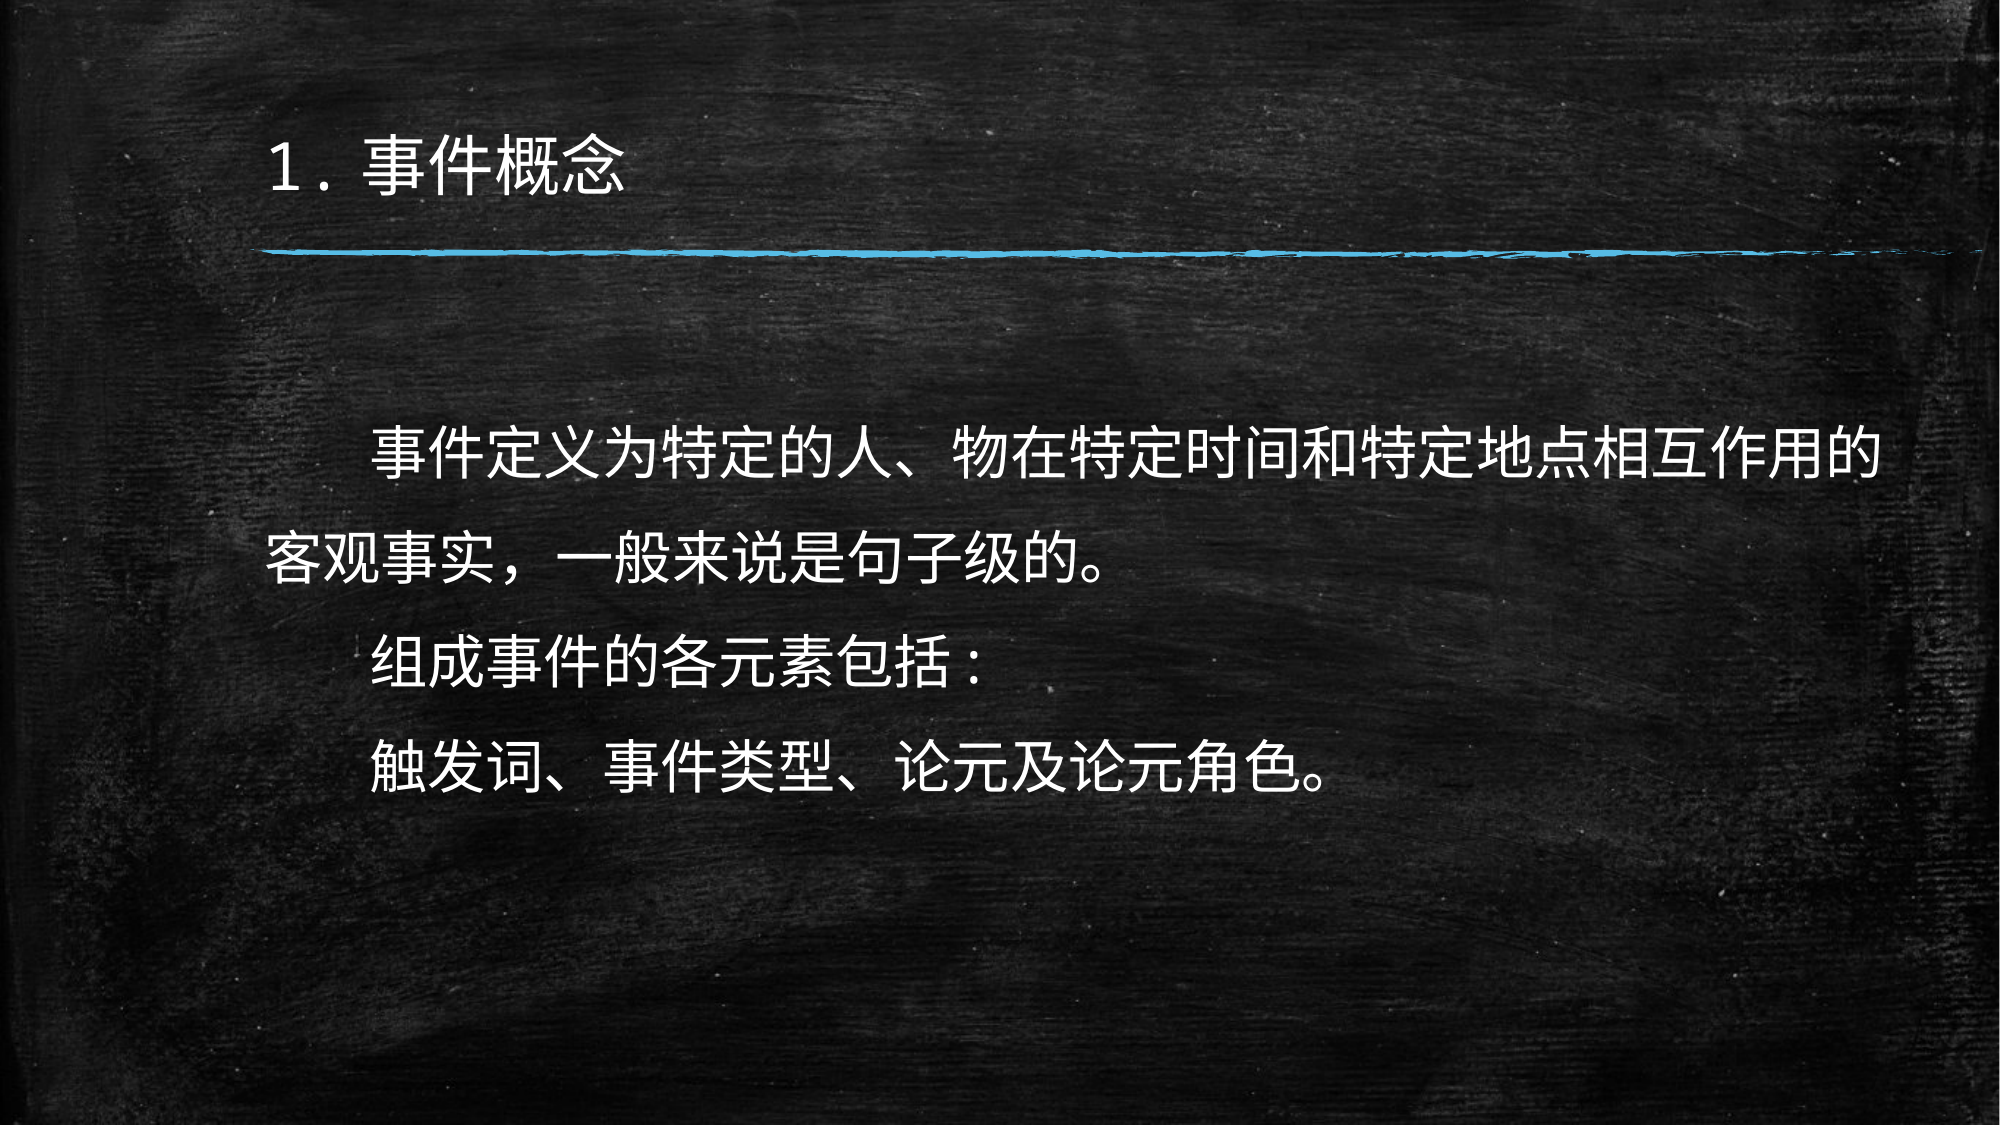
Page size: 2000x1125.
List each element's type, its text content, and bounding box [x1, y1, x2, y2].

text_box 事件定义为特定的人、物在特定时间和特定地点相互作用的客观事实，一般来说是句子级的。 组成事件的各元素包括: 触发词、事件类型、论元及论元角色。 [249, 373, 1910, 961]
title 1.事件概念 [249, 45, 1750, 213]
